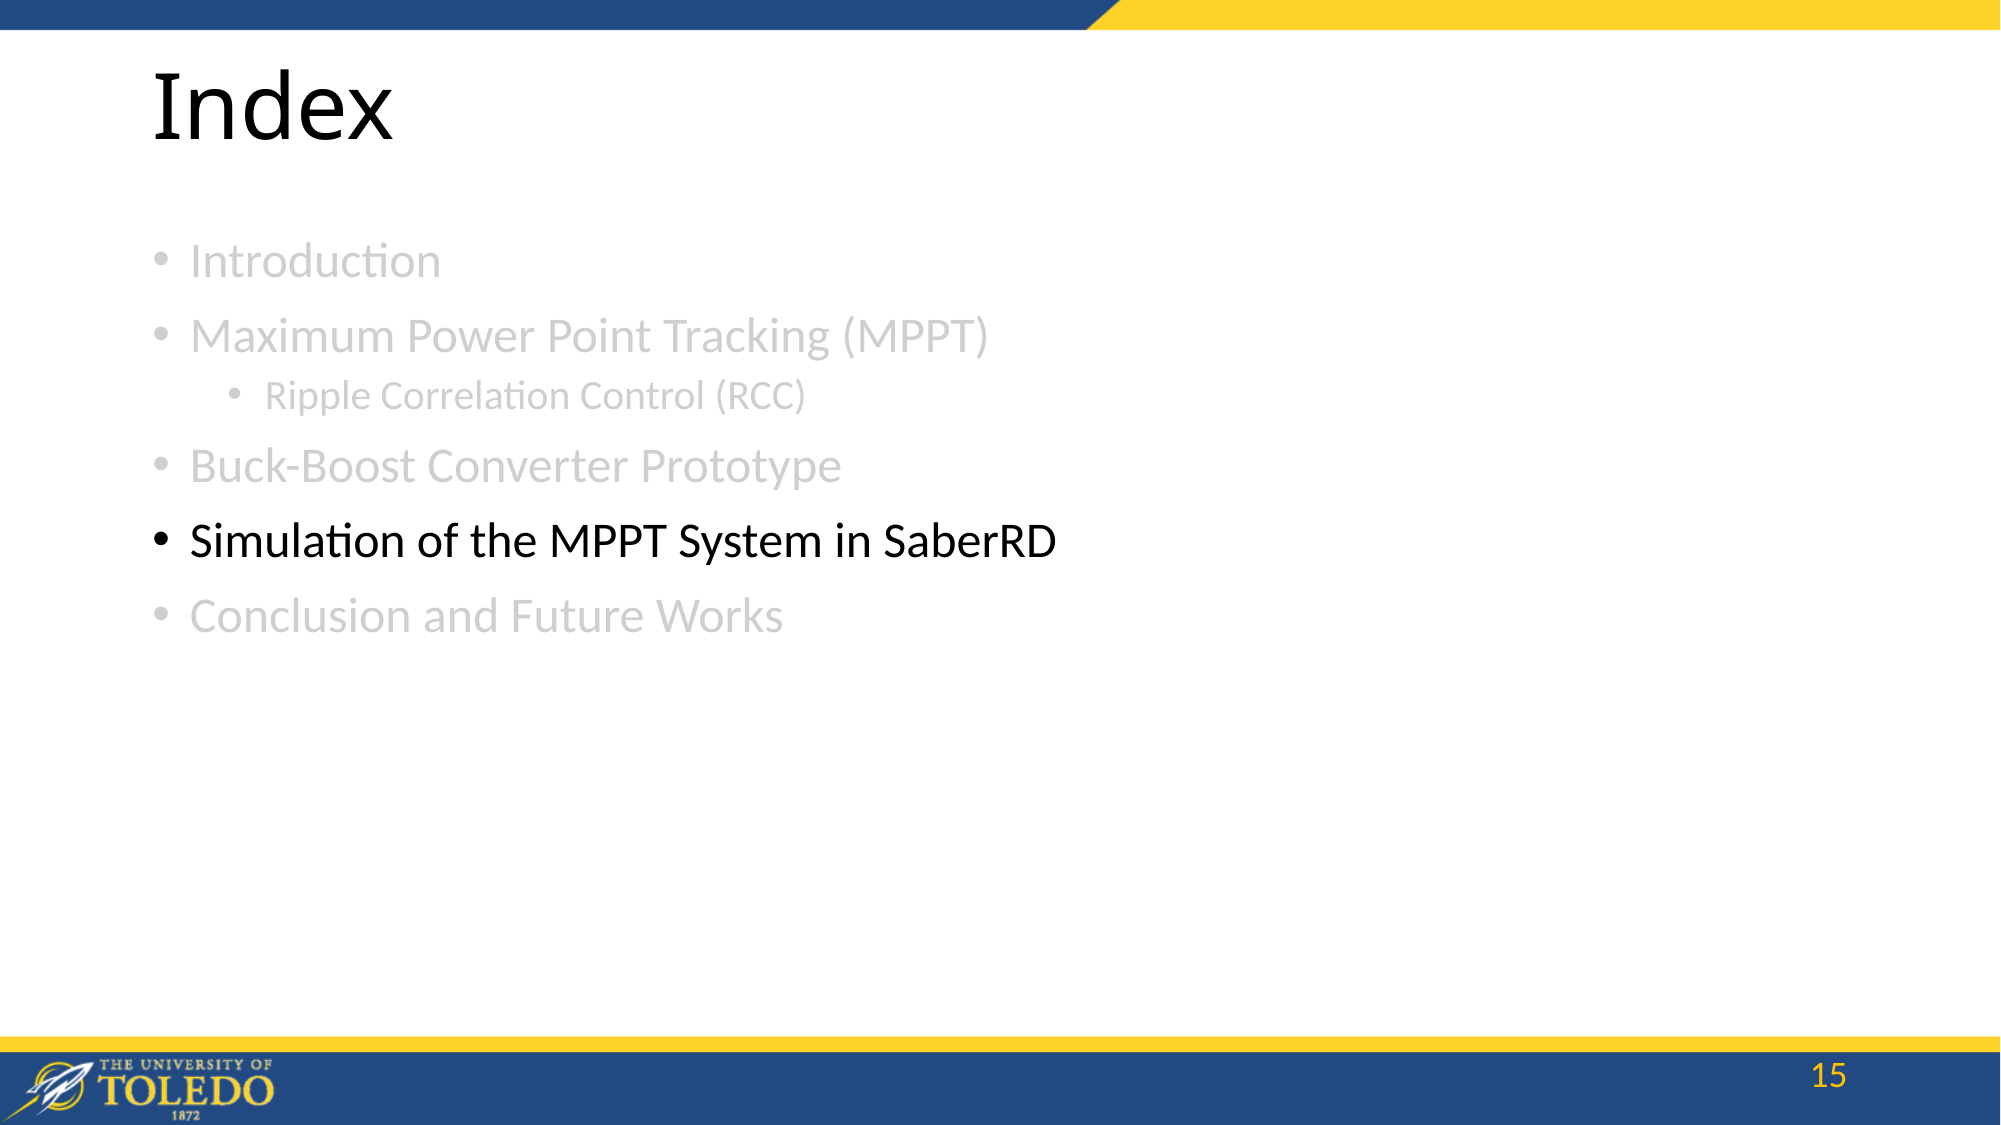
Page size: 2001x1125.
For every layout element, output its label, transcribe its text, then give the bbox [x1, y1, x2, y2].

picture [0, 0, 2001, 1125]
title Index [137, 49, 1863, 170]
slide_number 15 [1412, 1042, 1863, 1103]
list Introduction Maximum Power Point Tracking (MPPT) Ripple Correlation Control (RCC) Buck-Boost Converter Prototype Simulation of the MPPT System in SaberRD Conclusion and Future Works [137, 226, 1863, 941]
